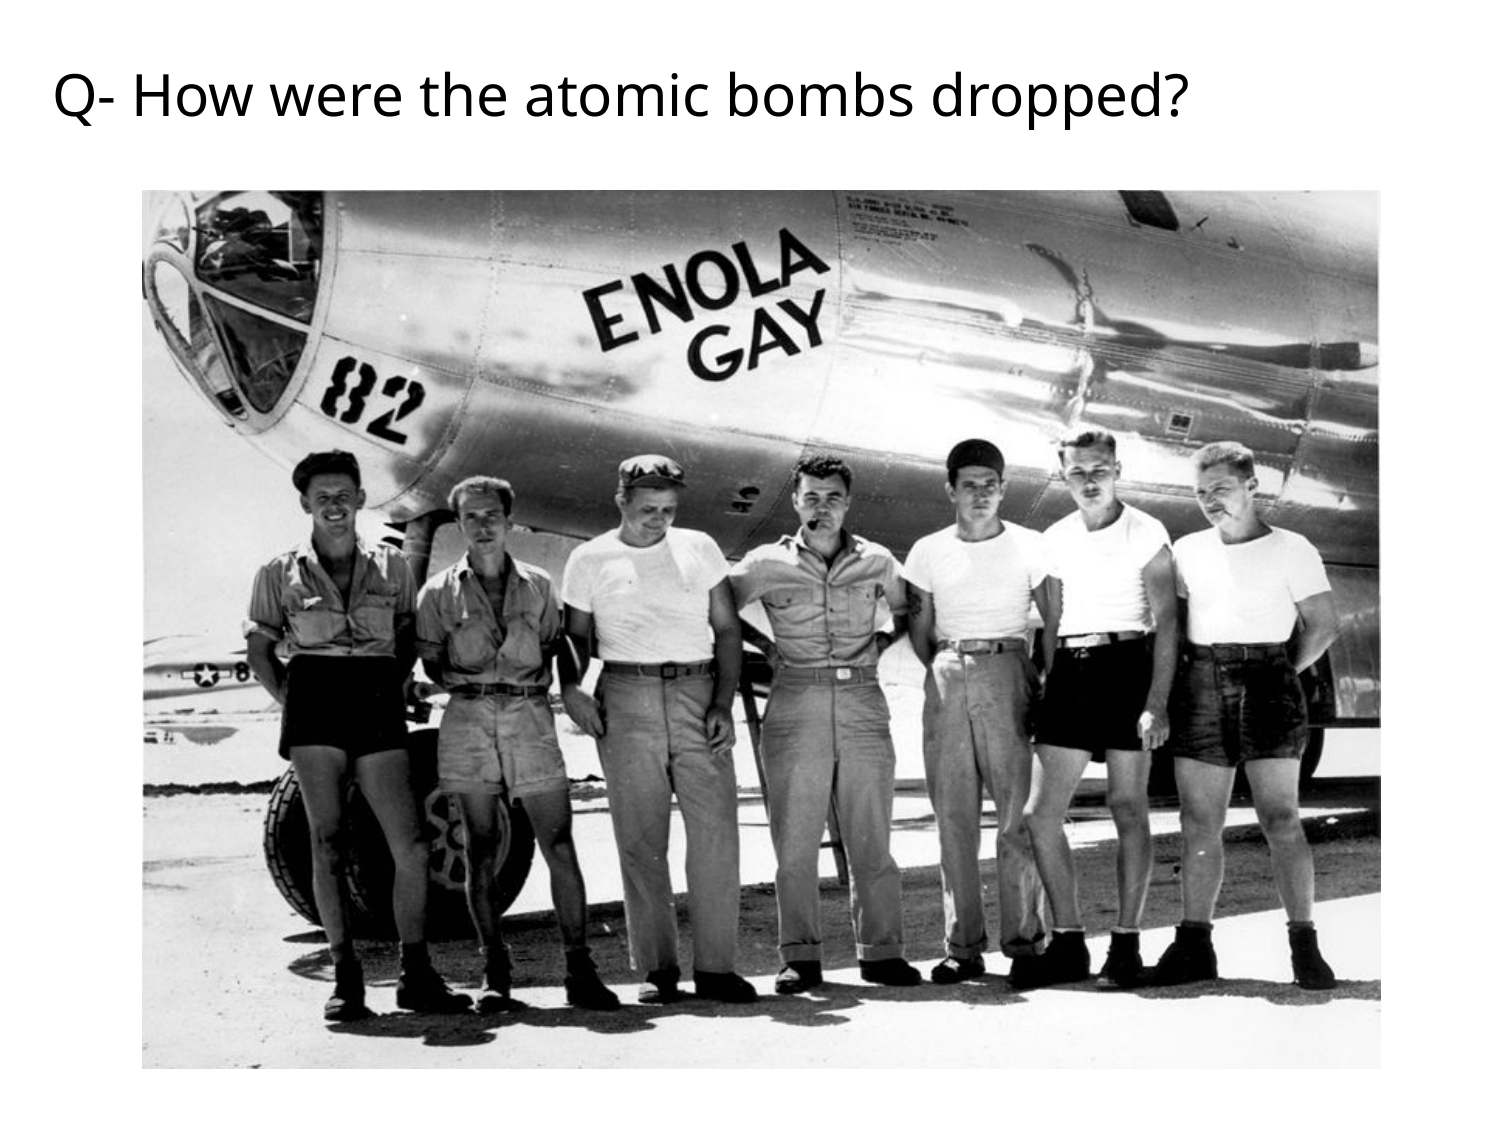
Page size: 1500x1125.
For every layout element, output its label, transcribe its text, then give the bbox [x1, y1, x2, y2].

text_box Q- How were the atomic bombs dropped? [37, 49, 1500, 136]
picture [142, 190, 1381, 1069]
